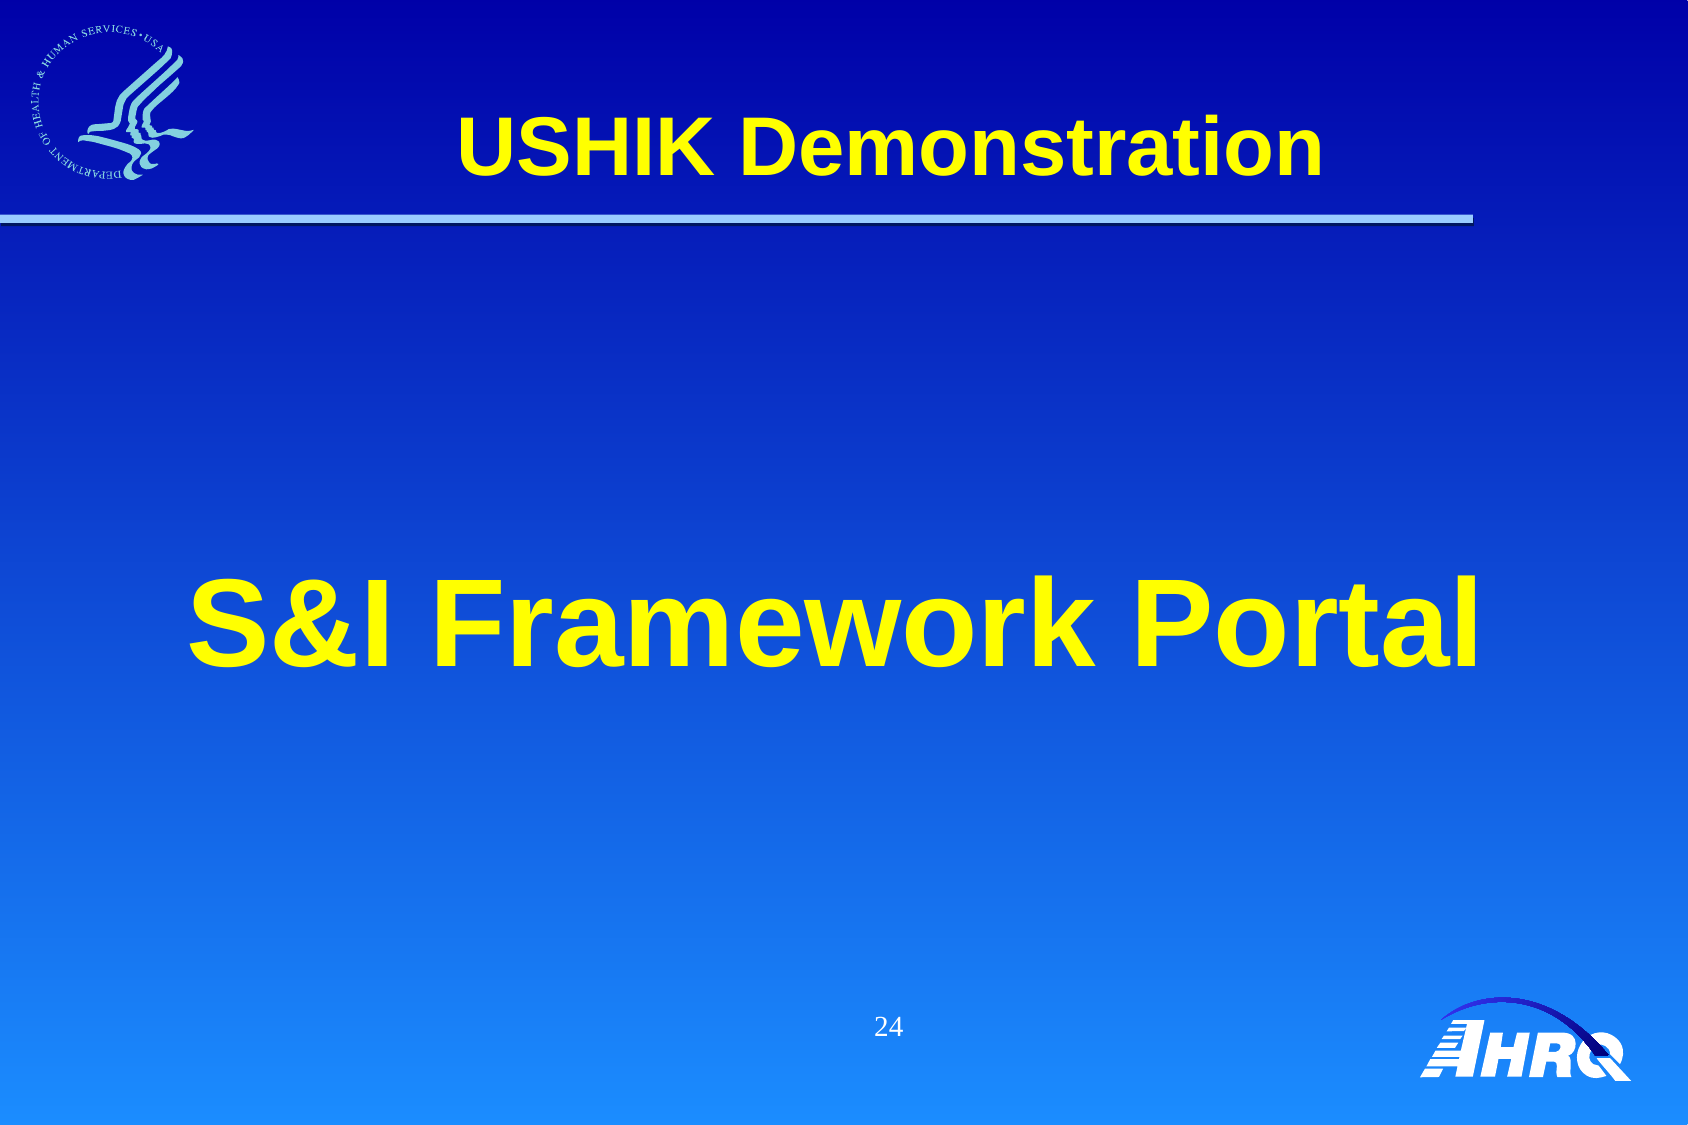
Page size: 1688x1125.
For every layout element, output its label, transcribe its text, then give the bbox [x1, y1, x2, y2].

slide_number 24 [468, 999, 919, 1079]
title USHIK Demonstration [218, 56, 1588, 202]
list S&I Framework Portal [79, 241, 1631, 1043]
